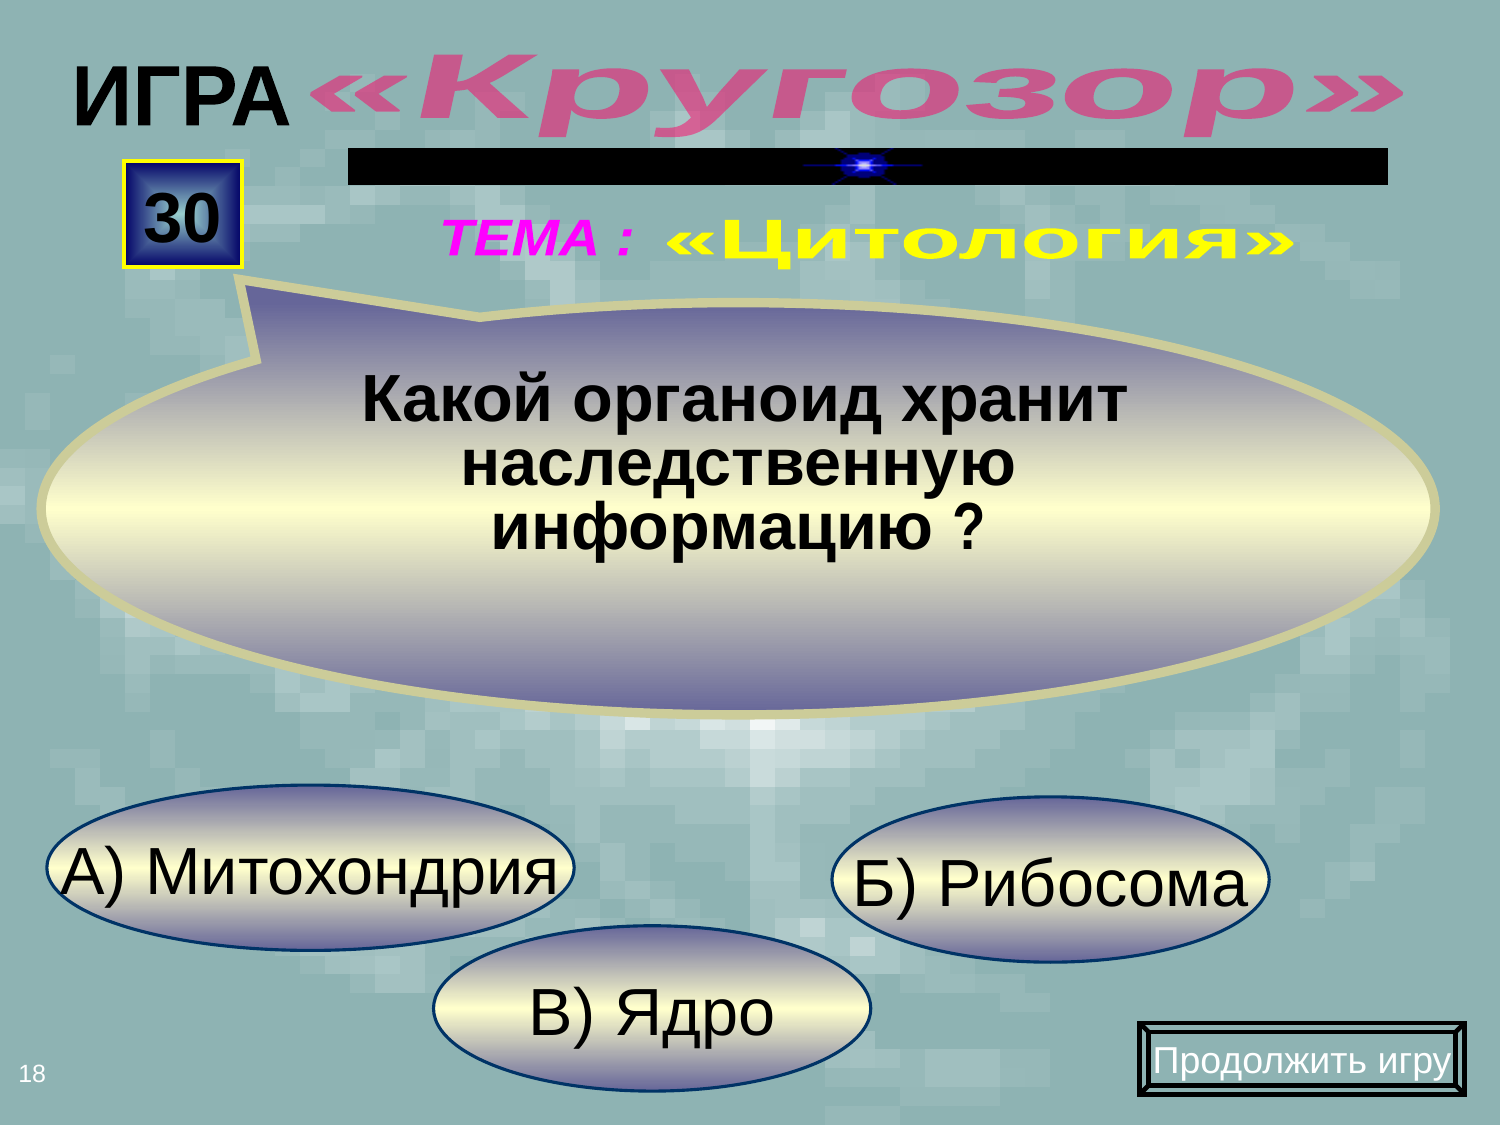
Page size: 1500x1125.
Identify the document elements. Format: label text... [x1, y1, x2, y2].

text_box В) Ядро [433, 925, 871, 1092]
text_box А) Митохондрия [46, 785, 575, 951]
text_box ИГРА [1142, 1024, 1462, 1031]
text_box ТЕМА : [1140, 1024, 1148, 1094]
text_box 18 [0, 1049, 65, 1109]
text_box Какой органоид хранит наследственную информацию ? [41, 279, 1436, 715]
text_box Продолжить игру [1139, 1023, 1465, 1095]
text_box 30 [123, 160, 243, 268]
text_box Б) Рибосома [831, 796, 1270, 963]
picture [348, 148, 1388, 185]
